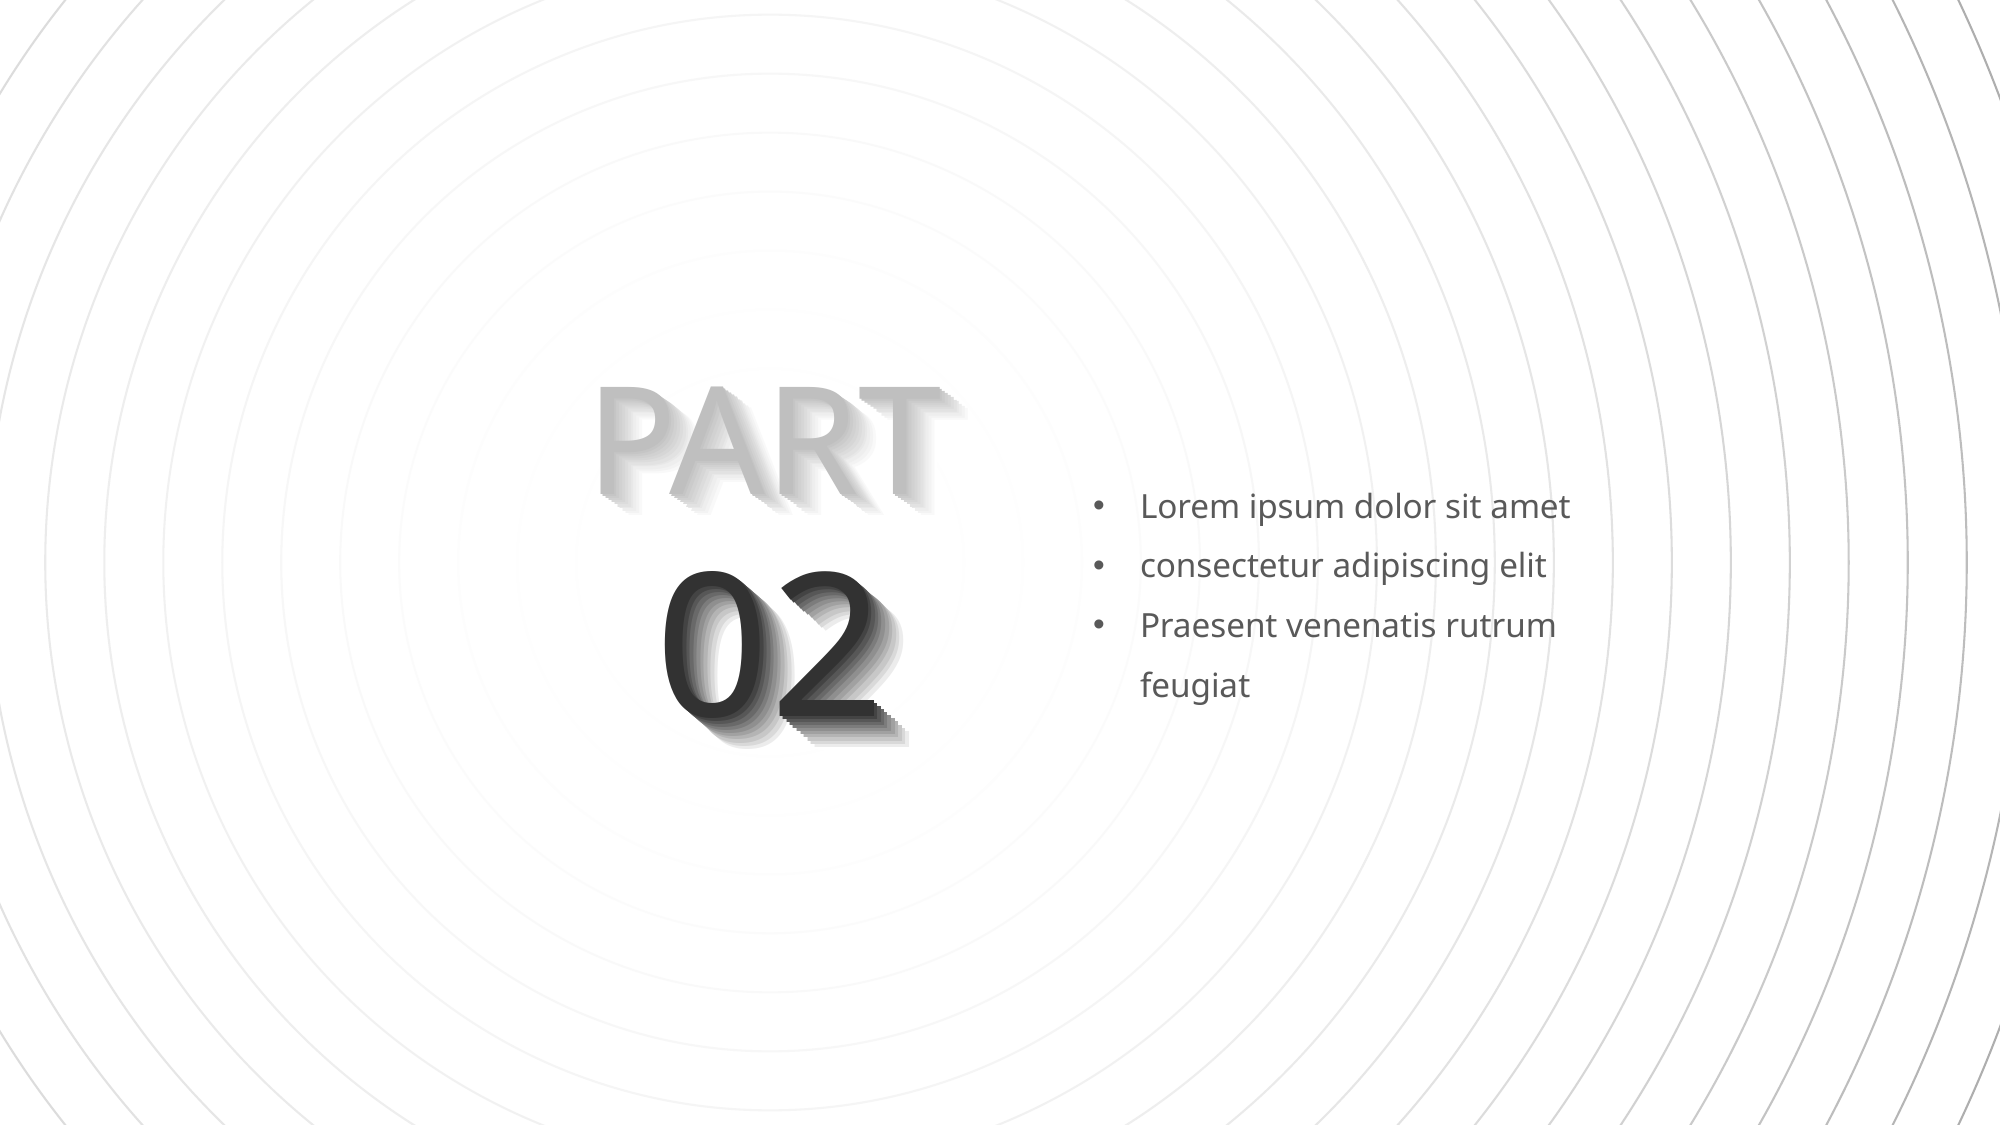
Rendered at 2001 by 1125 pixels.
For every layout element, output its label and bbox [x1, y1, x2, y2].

text_box [642, 508, 937, 801]
text_box [0, 0, 2000, 1125]
text_box [575, 337, 984, 557]
